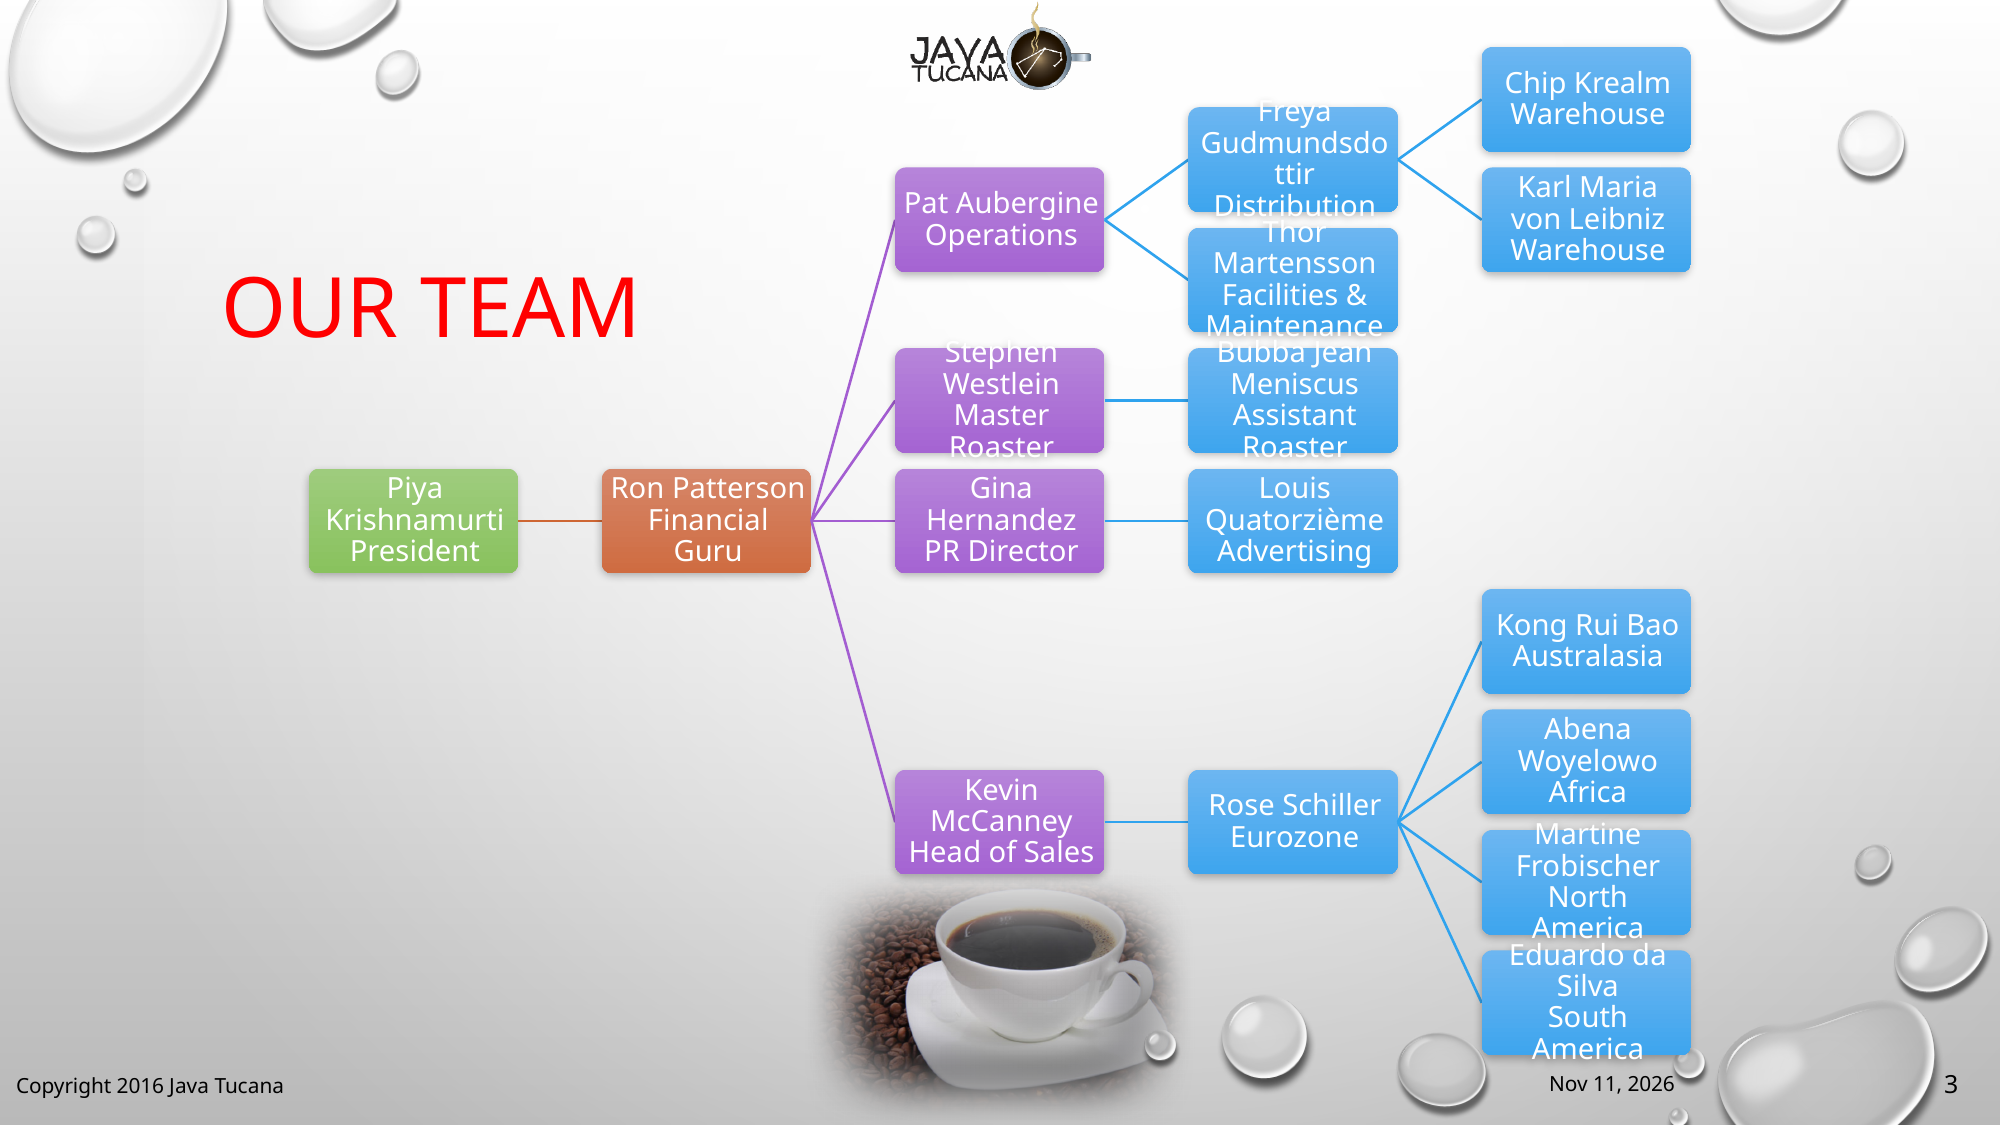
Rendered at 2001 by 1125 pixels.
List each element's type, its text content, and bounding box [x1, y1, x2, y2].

slide_number 26-Mar-16 [1239, 1064, 1690, 1116]
slide_number 3 [1848, 1055, 1974, 1116]
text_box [149, 46, 1851, 1056]
footer Copyright 2016 Java Tucana [1, 1055, 1096, 1116]
picture [0, 0, 2001, 1125]
